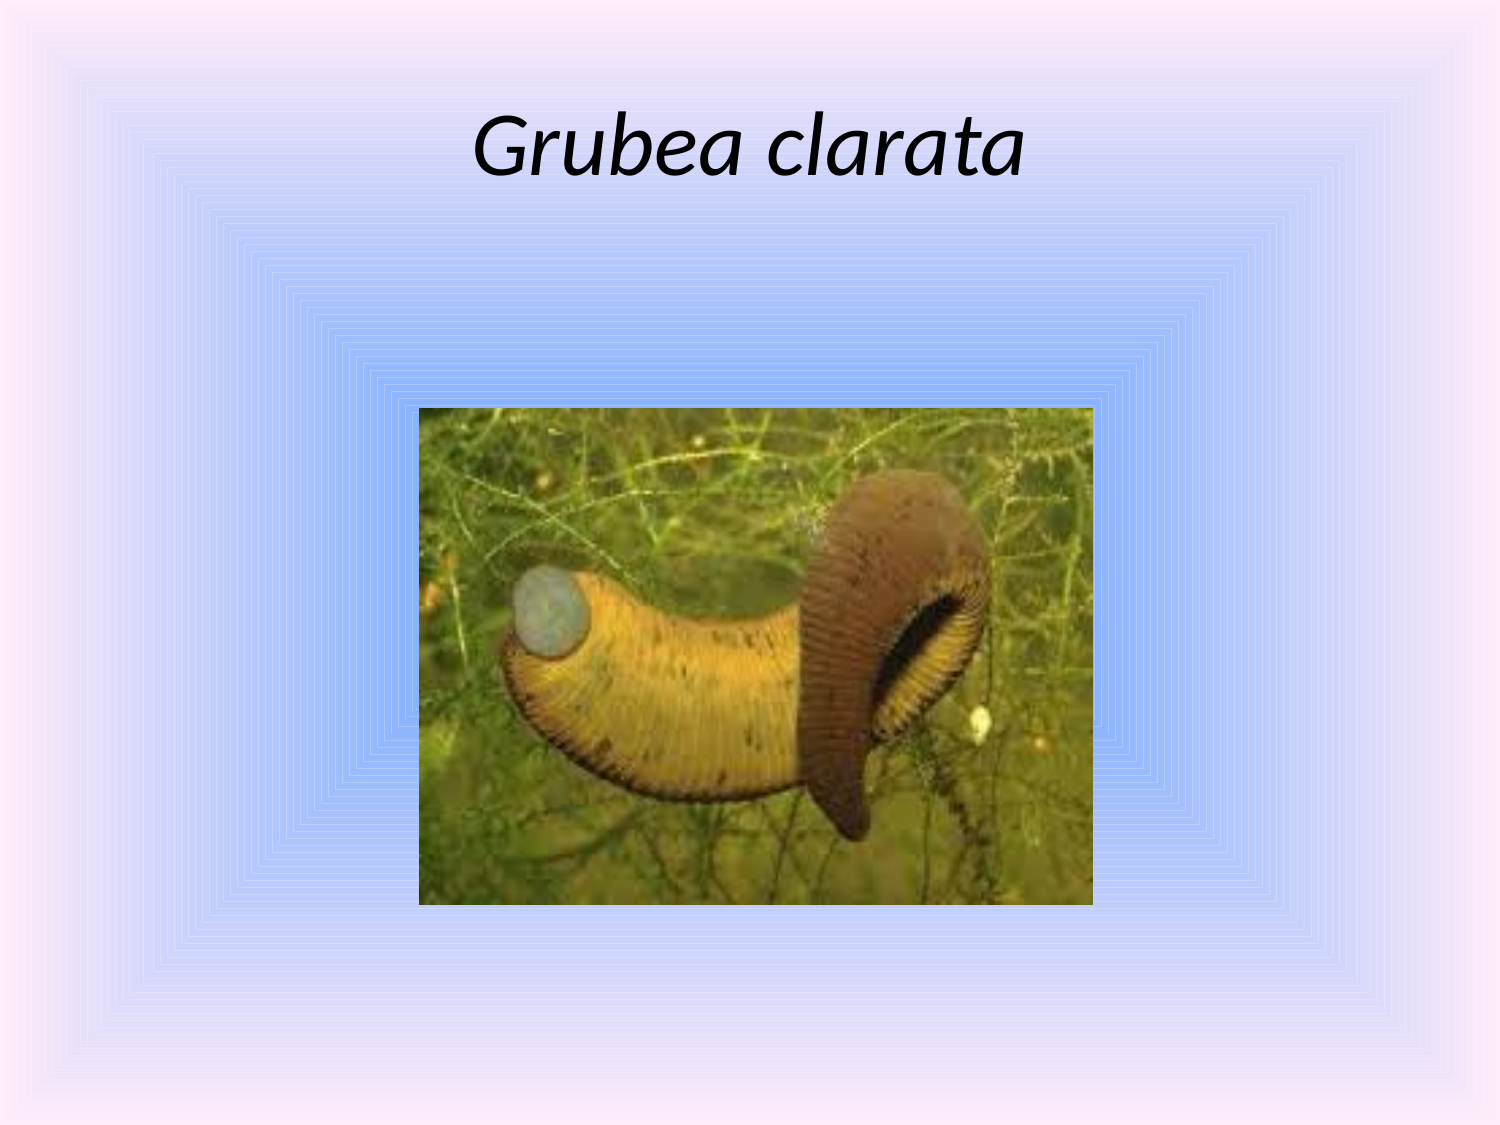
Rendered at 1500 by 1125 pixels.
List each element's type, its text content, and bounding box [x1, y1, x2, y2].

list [418, 408, 1093, 906]
title Grubea clarata [75, 45, 1425, 233]
